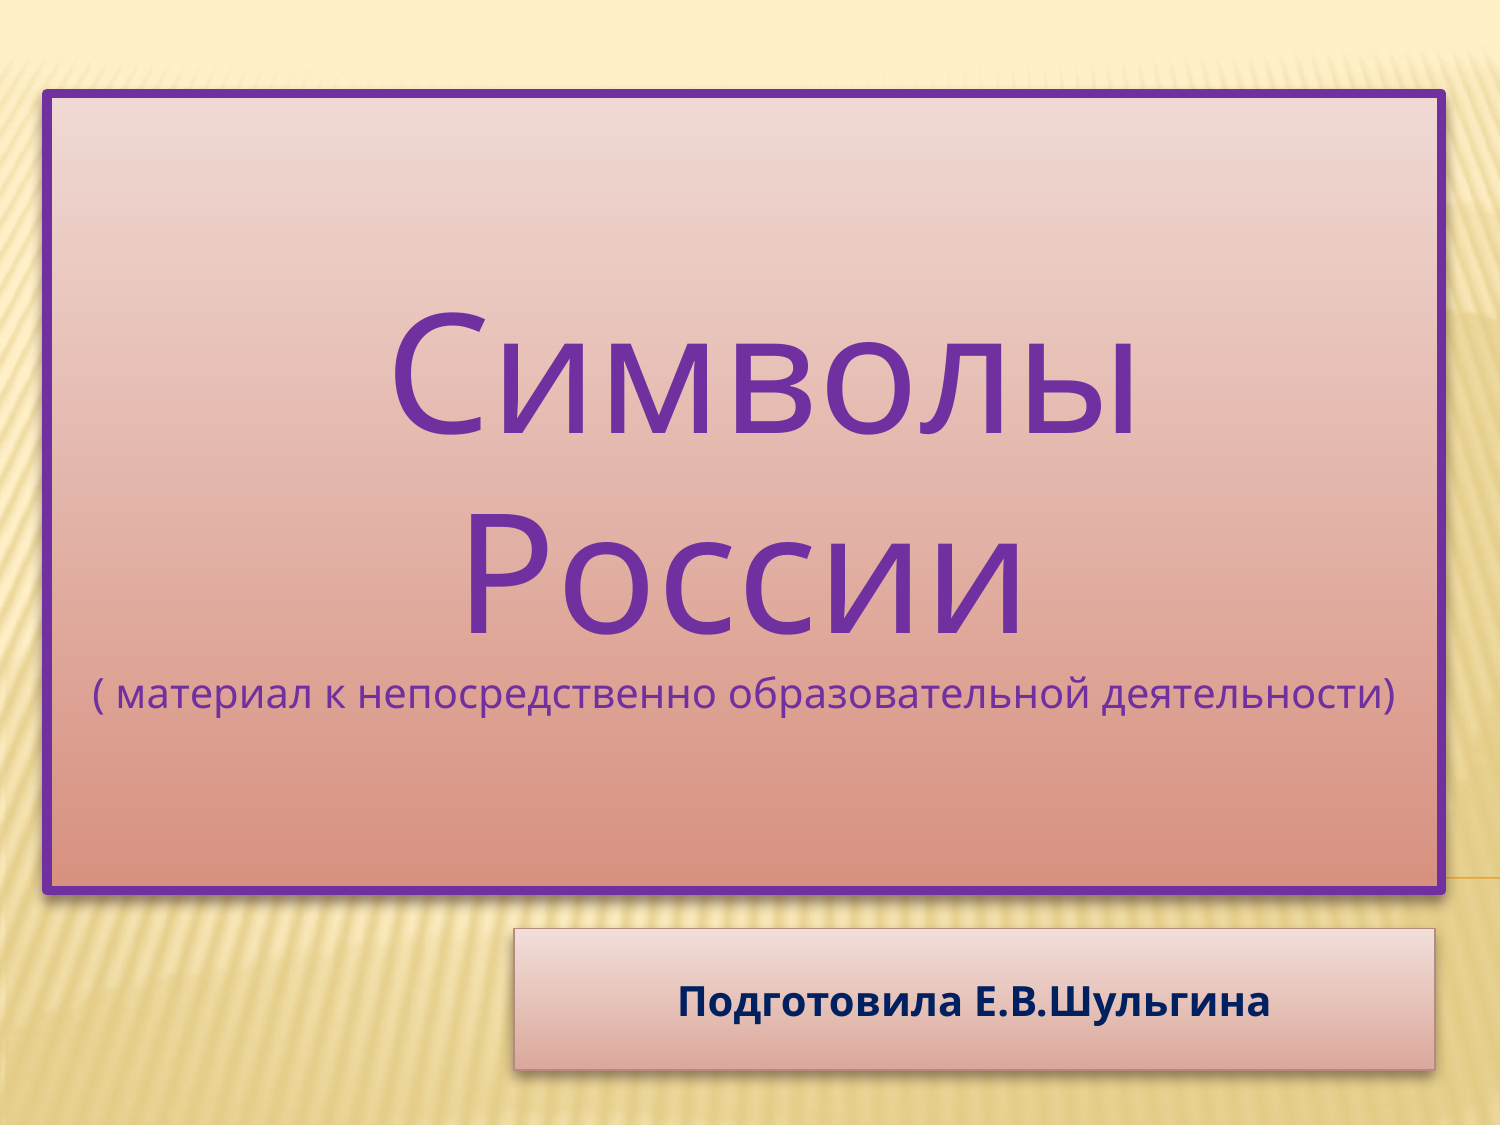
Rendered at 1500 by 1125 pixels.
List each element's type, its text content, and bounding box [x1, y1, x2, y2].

text_box Символы России ( материал к непосредственно образовательной деятельности) [46, 93, 1442, 891]
text_box Подготовила Е.В.Шульгина [513, 928, 1436, 1071]
